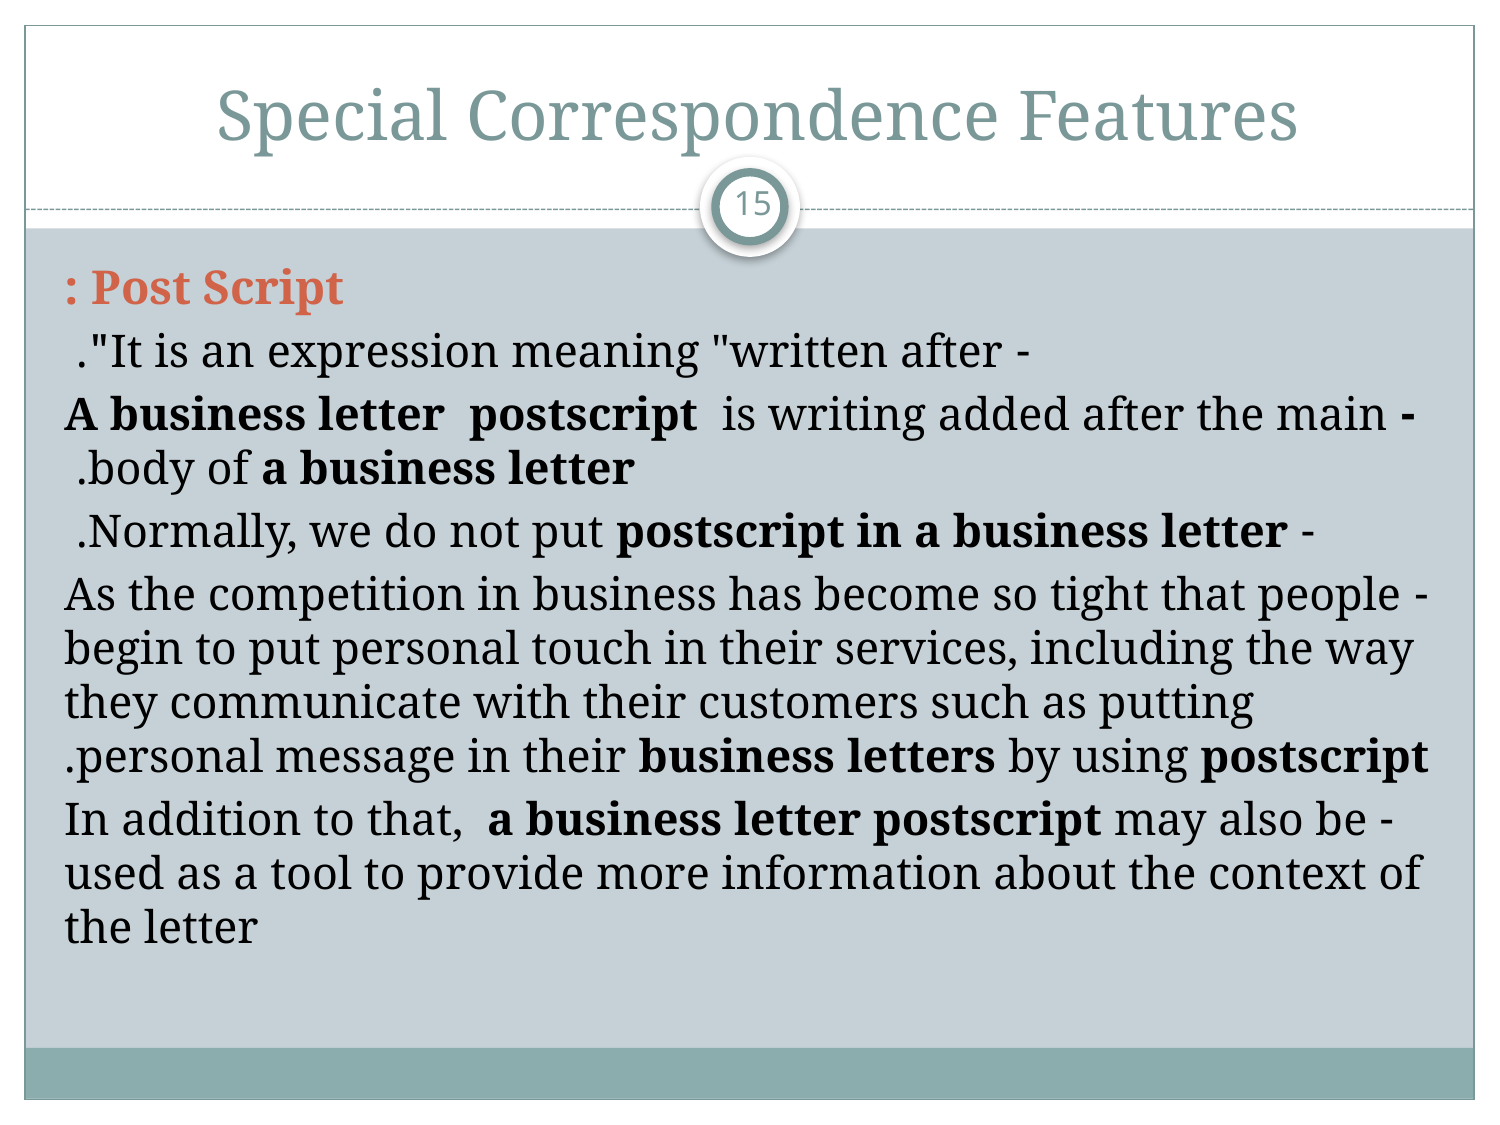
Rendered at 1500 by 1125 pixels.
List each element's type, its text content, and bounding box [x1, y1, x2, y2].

title Special Correspondence Features [49, 37, 1450, 162]
slide_number 15 [715, 168, 791, 241]
list Post Script : - It is an expression meaning "written after". - A business letter postscript is writing added after the main body of a business letter. - Normally, we do not put postscript in a business letter. - As the competition in business has become so tight that people begin to put personal touch in their services, including the way they communicate with their customers such as putting personal message in their business letters by using postscript. - In addition to that, a business letter postscript may also be used as a tool to provide more information about the context of the letter [49, 250, 1445, 1001]
